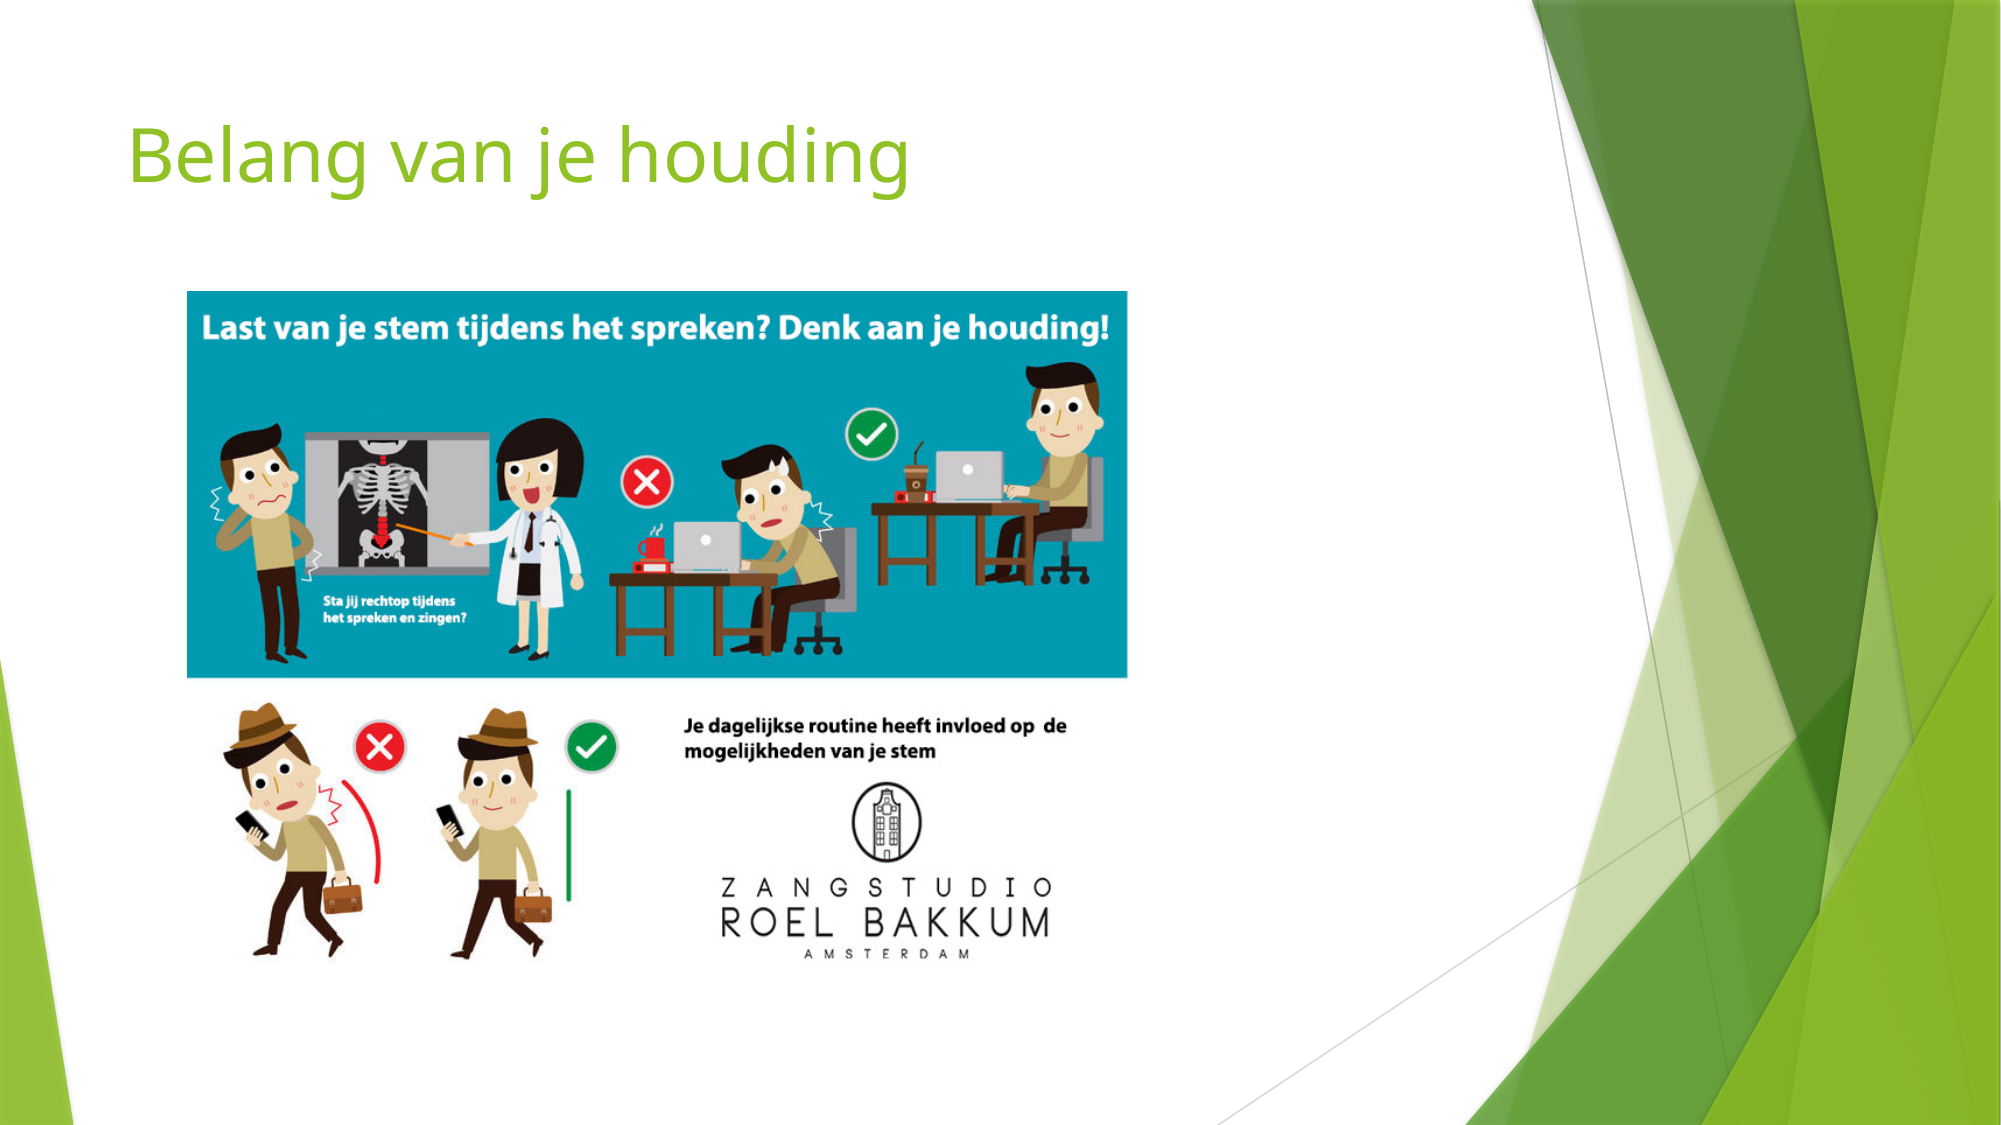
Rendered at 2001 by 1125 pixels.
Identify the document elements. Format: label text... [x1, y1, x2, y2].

picture [186, 291, 1128, 983]
title Belang van je houding [111, 99, 1522, 317]
